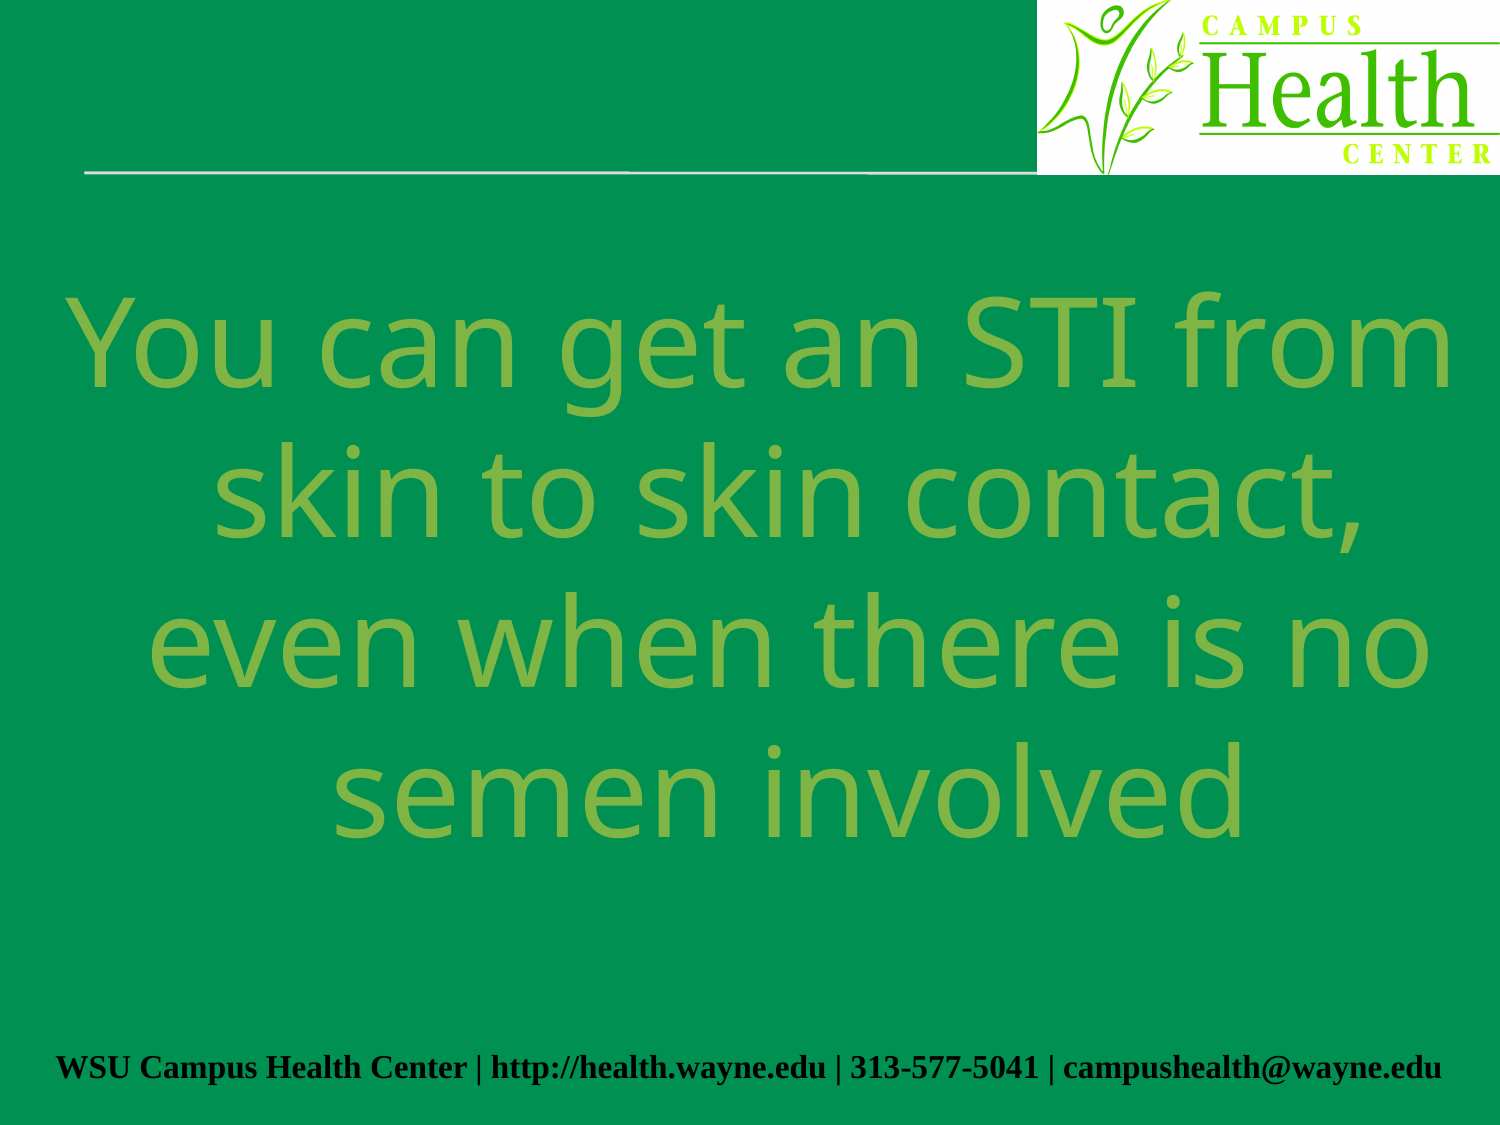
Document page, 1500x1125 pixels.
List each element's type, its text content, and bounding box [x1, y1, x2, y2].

picture [1037, 0, 1500, 176]
list You can get an STI from skin to skin contact, even when there is no semen involved [50, 254, 1475, 998]
footer WSU Campus Health Center | http://health.wayne.edu | 313-577-5041 | campushealth@wayne.edu [0, 1037, 1500, 1125]
